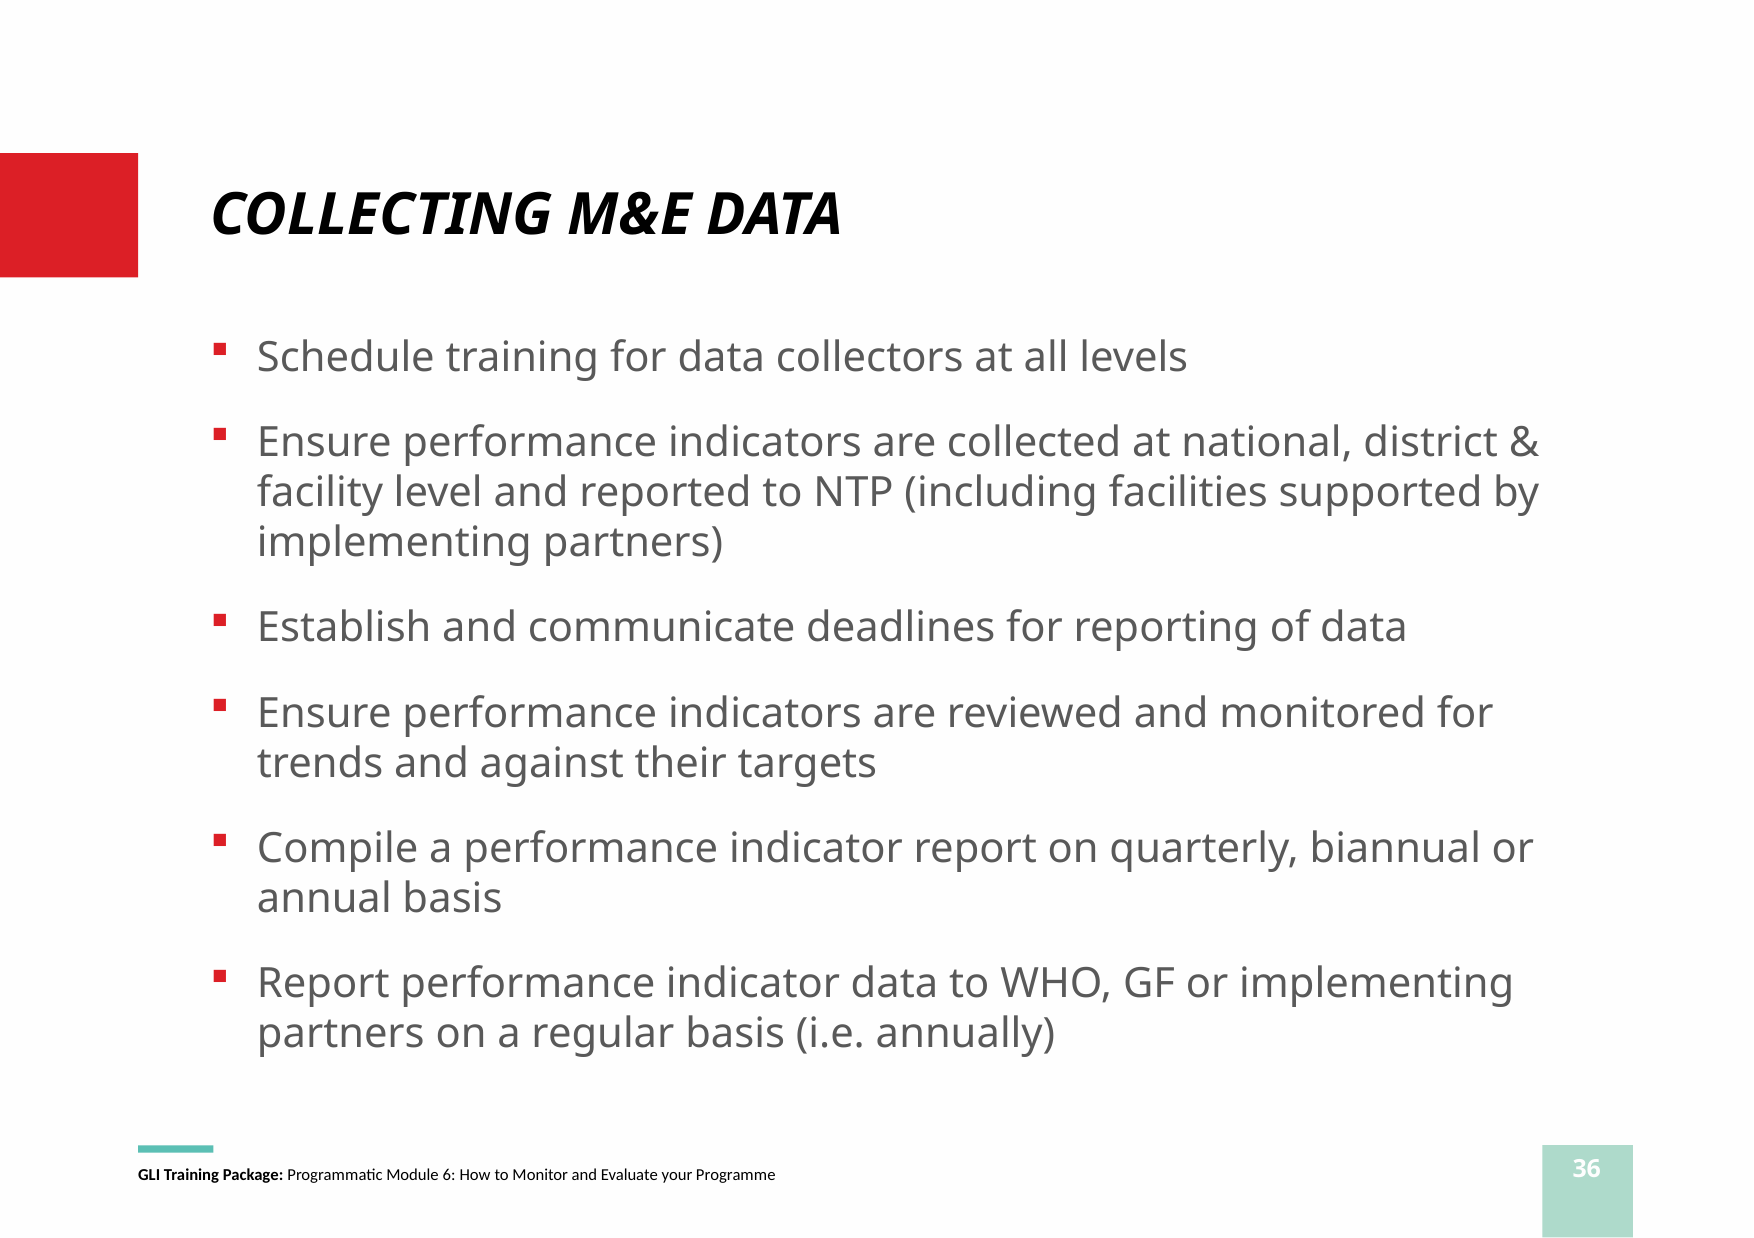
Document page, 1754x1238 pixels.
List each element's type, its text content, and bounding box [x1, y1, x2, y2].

title COLLECTING M&E DATA [210, 153, 1543, 278]
list Schedule training for data collectors at all levels Ensure performance indicators are collected at national, district & facility level and reported to NTP (including facilities supported by implementing partners) Establish and communicate deadlines for reporting of data Ensure performance indicators are reviewed and monitored for trends and against their targets Compile a performance indicator report on quarterly, biannual or annual basis Report performance indicator data to WHO, GF or implementing partners on a regular basis (i.e. annually) [210, 329, 1543, 1085]
